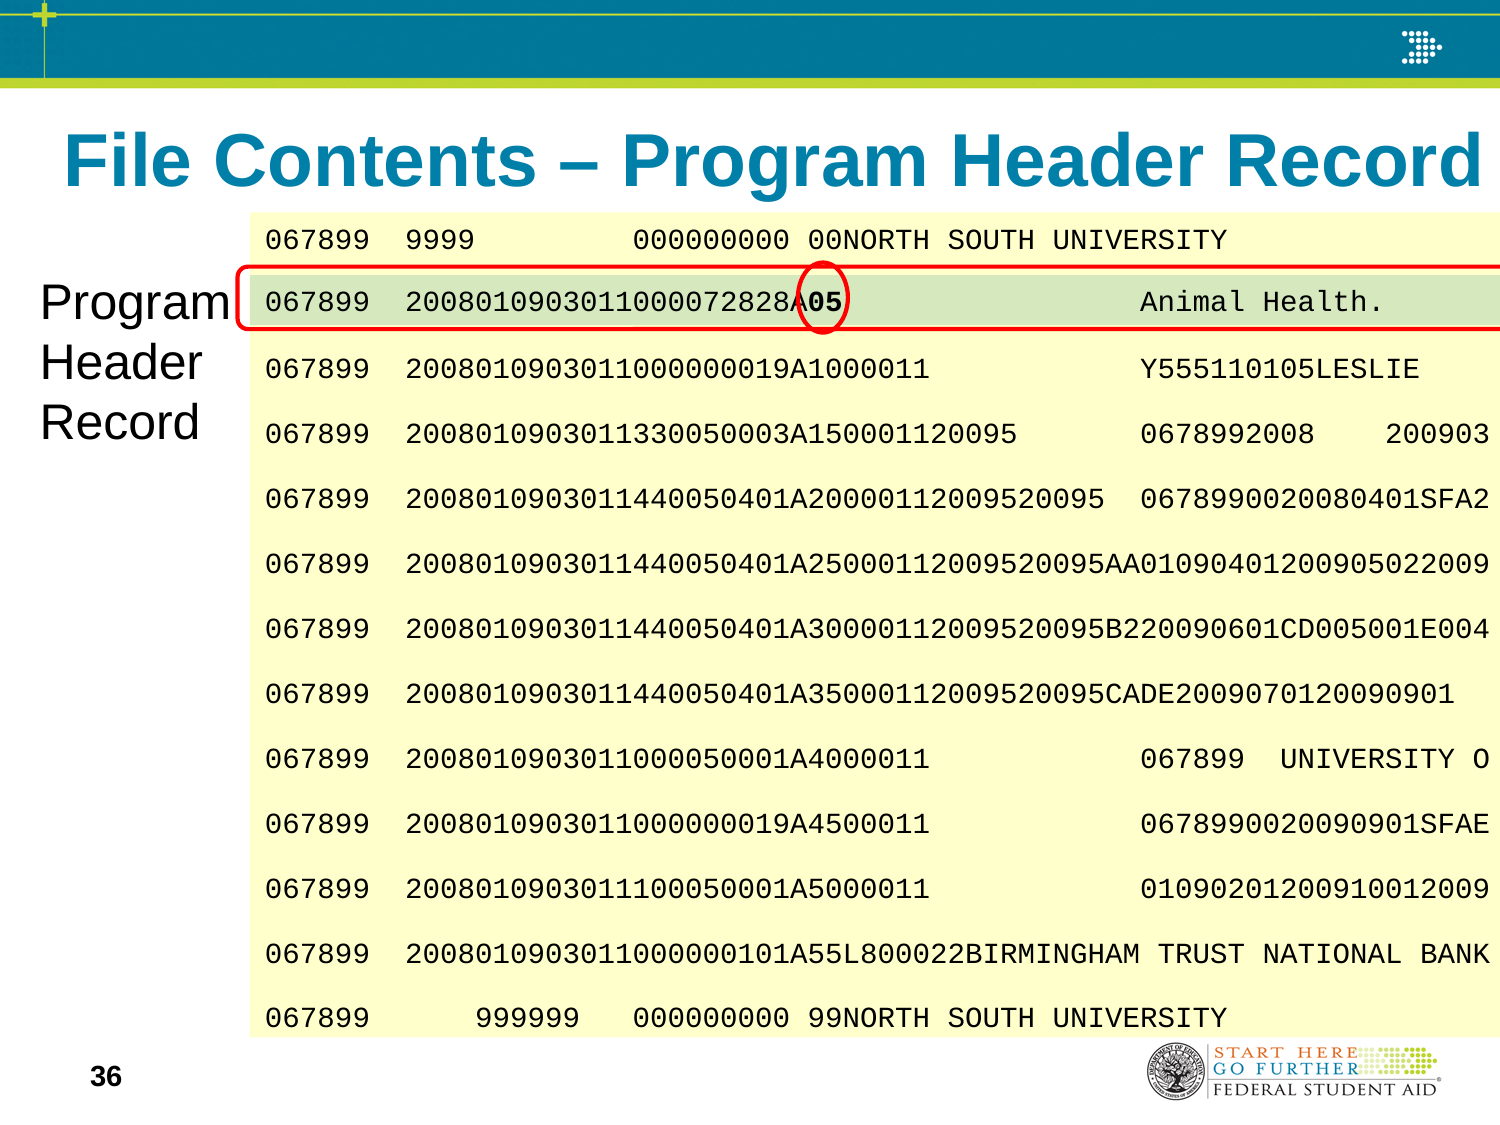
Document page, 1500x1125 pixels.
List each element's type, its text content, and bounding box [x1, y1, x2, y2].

picture [0, 78, 1500, 1125]
slide_number 36 [74, 1049, 388, 1125]
list 067899 9999 000000000 00NORTH SOUTH UNIVERSITY 067899 2008010903011000072828A05 Animal Health. 067899 2008010903011000000019A1000011 Y555110105LESLIE 067899 2008010903011330050003A150001120095 0678992008 200903 067899 2008010903011440050401A20000112009520095 0678990020080401SFA2 067899 2008010903011440050401A25000112009520095AA01090401200905022009 067899 2008010903011440050401A30000112009520095B220090601CD005001E004 067899 2008010903011440050401A35000112009520095CADE2009070120090901 067899 2008010903011000050001A4000011 067899 UNIVERSITY O 067899 2008010903011000000019A4500011 0678990020090901SFAE 067899 2008010903011100050001A5000011 01090201200910012009 067899 2008010903011000000101A55L800022BIRMINGHAM TRUST NATIONAL BANK 067899 999999 000000000 99NORTH SOUTH UNIVERSITY [249, 212, 1500, 264]
picture [1424, 32, 1428, 42]
list 067899 9999 000000000 00NORTH SOUTH UNIVERSITY 067899 2008010903011000072828A05 Animal Health. 067899 2008010903011000000019A1000011 Y555110105LESLIE 067899 2008010903011330050003A150001120095 0678992008 200903 067899 2008010903011440050401A20000112009520095 0678990020080401SFA2 067899 2008010903011440050401A25000112009520095AA01090401200905022009 067899 2008010903011440050401A30000112009520095B220090601CD005001E004 067899 2008010903011440050401A35000112009520095CADE2009070120090901 067899 2008010903011000050001A4000011 067899 UNIVERSITY O 067899 2008010903011000000019A4500011 0678990020090901SFAE 067899 2008010903011100050001A5000011 01090201200910012009 067899 2008010903011000000101A55L800022BIRMINGHAM TRUST NATIONAL BANK 067899 999999 000000000 99NORTH SOUTH UNIVERSITY [249, 332, 1500, 1038]
text_box Program Header Record [24, 262, 263, 458]
picture [0, 3, 1500, 26]
text_box [811, 260, 835, 264]
title File Contents – Program Header Record [24, 99, 1500, 213]
text_box [235, 264, 1500, 332]
